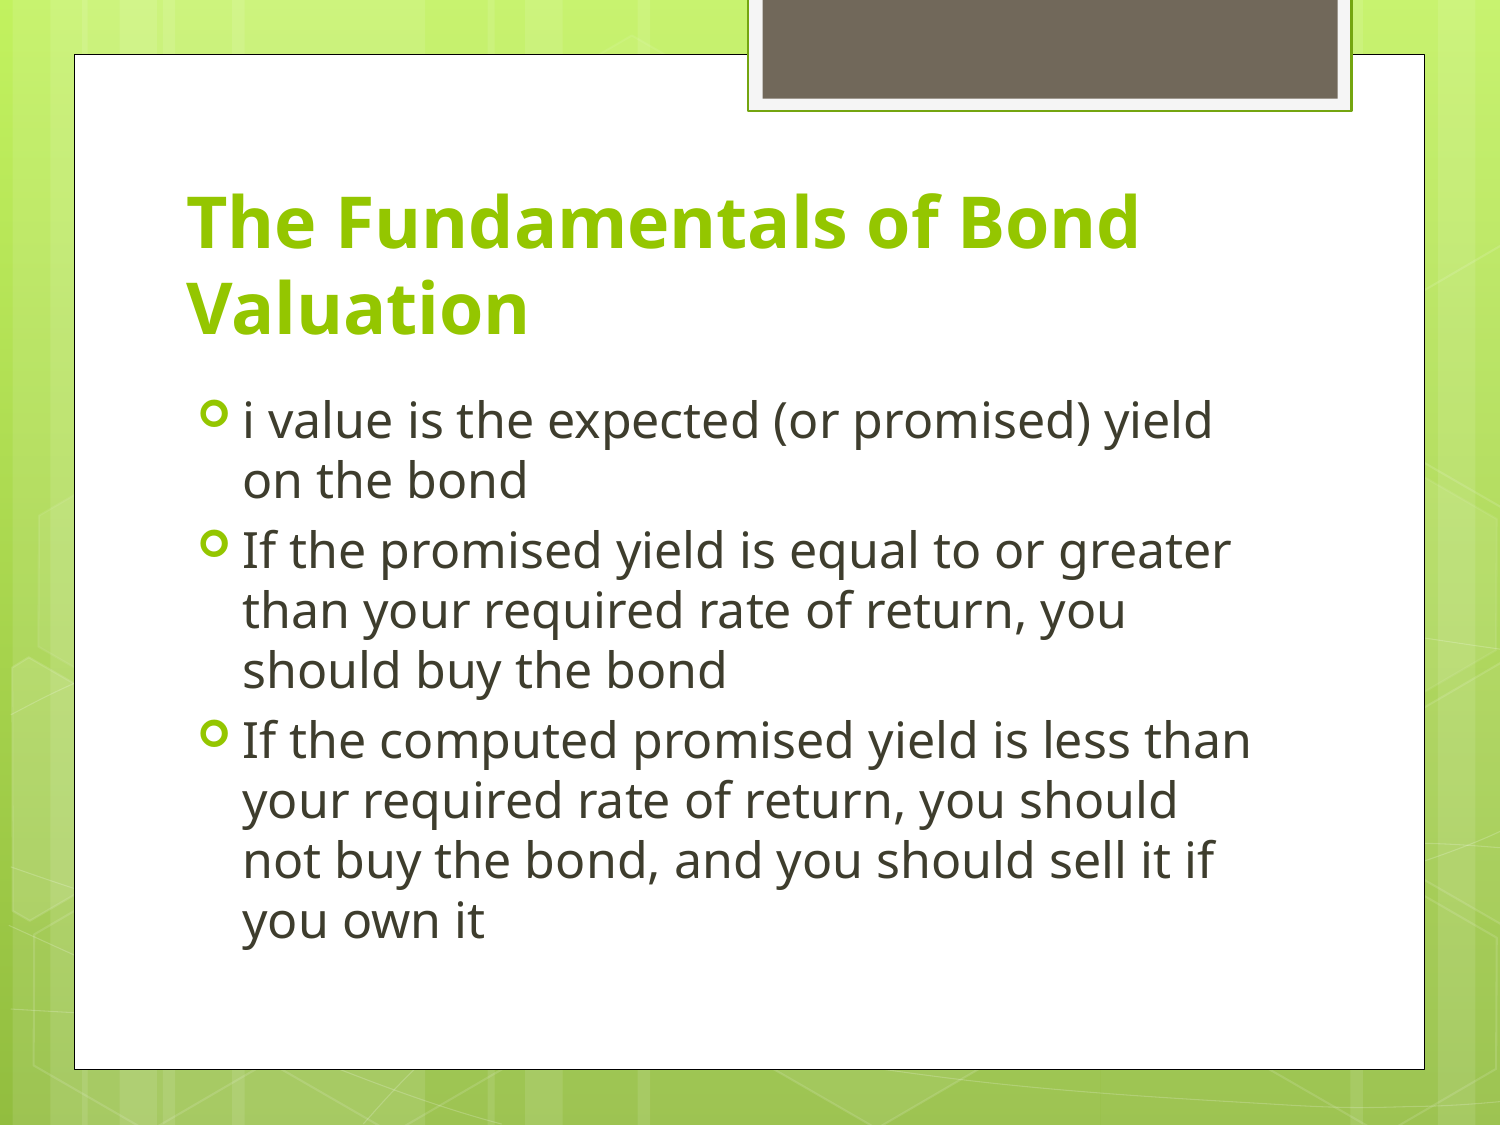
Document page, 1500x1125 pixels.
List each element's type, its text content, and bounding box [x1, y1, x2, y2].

title The Fundamentals of Bond Valuation [171, 168, 1324, 357]
list i value is the expected (or promised) yield on the bond If the promised yield is equal to or greater than your required rate of return, you should buy the bond If the computed promised yield is less than your required rate of return, you should not buy the bond, and you should sell it if you own it [171, 381, 1283, 957]
